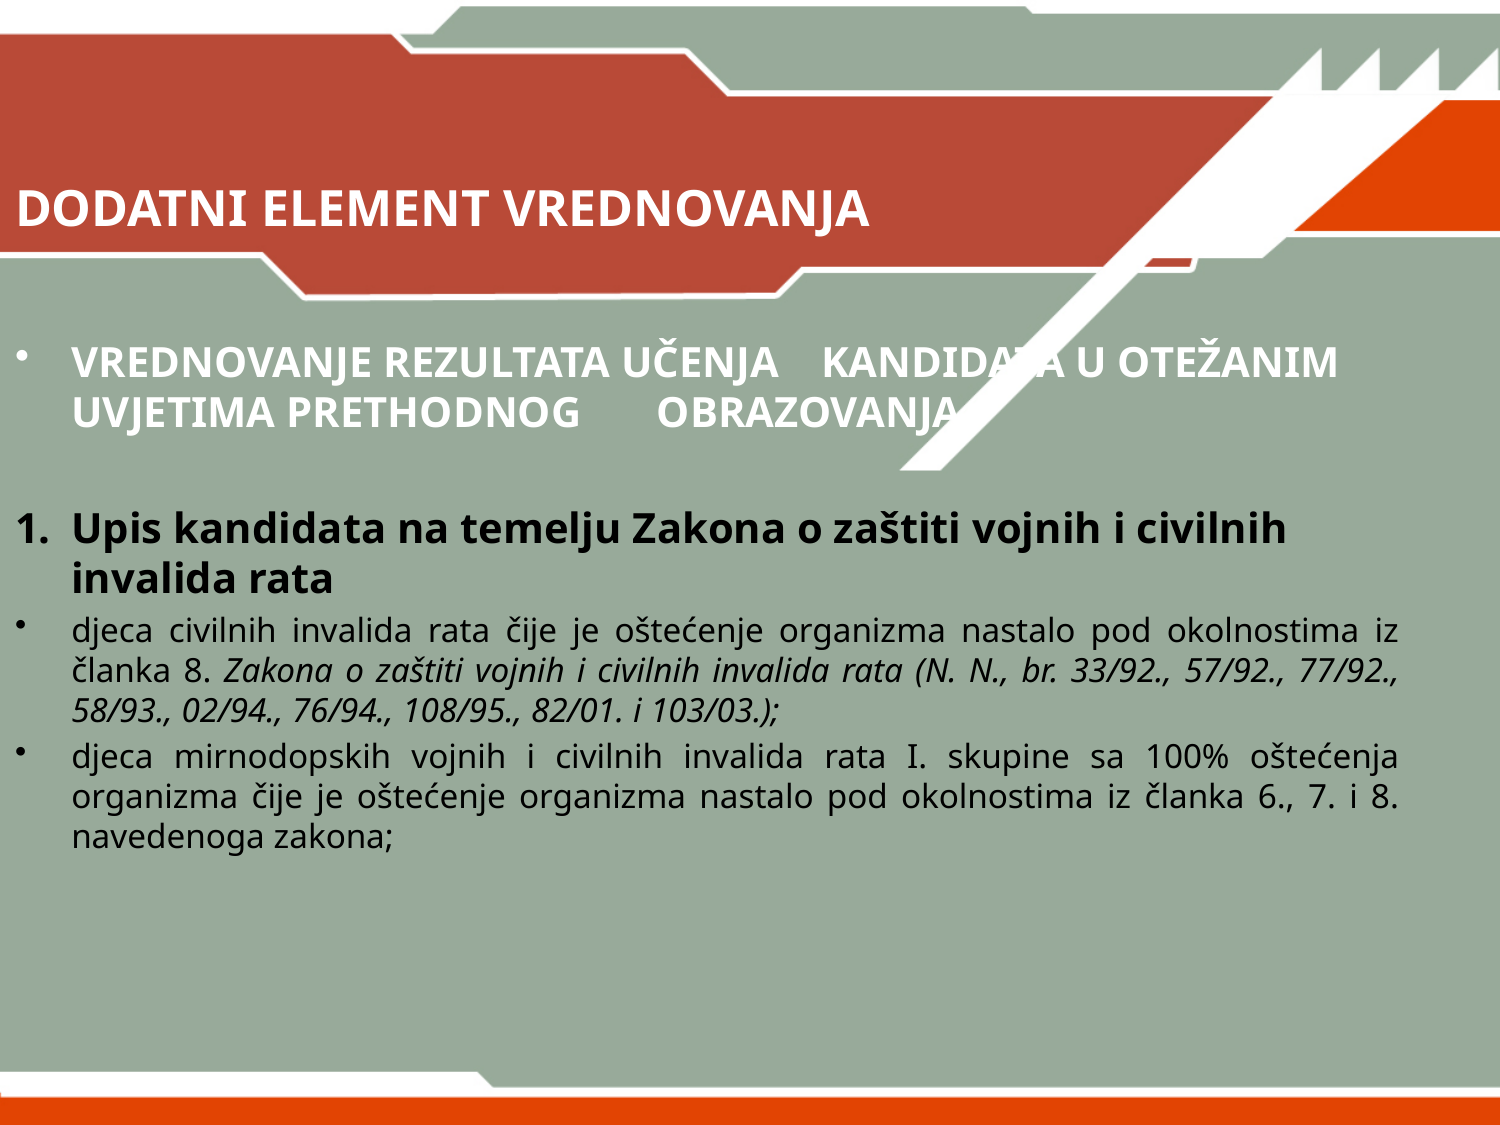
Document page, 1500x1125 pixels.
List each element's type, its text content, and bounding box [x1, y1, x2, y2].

picture [0, 0, 1500, 1125]
title DODATNI ELEMENT VREDNOVANJA [0, 163, 1351, 310]
list VREDNOVANJE REZULTATA UČENJA KANDIDATA U OTEŽANIM UVJETIMA PRETHODNOG OBRAZOVANJA Upis kandidata na temelju Zakona o zaštiti vojnih i civilnih invalida rata djeca civilnih invalida rata čije je oštećenje organizma nastalo pod okolnostima iz članka 8. Zakona o zaštiti vojnih i civilnih invalida rata (N. N., br. 33/92., 57/92., 77/92., 58/93., 02/94., 76/94., 108/95., 82/01. i 103/03.); djeca mirnodopskih vojnih i civilnih invalida rata I. skupine sa 100% oštećenja organizma čije je oštećenje organizma nastalo pod okolnostima iz članka 6., 7. i 8. navedenoga zakona; [0, 327, 1417, 887]
